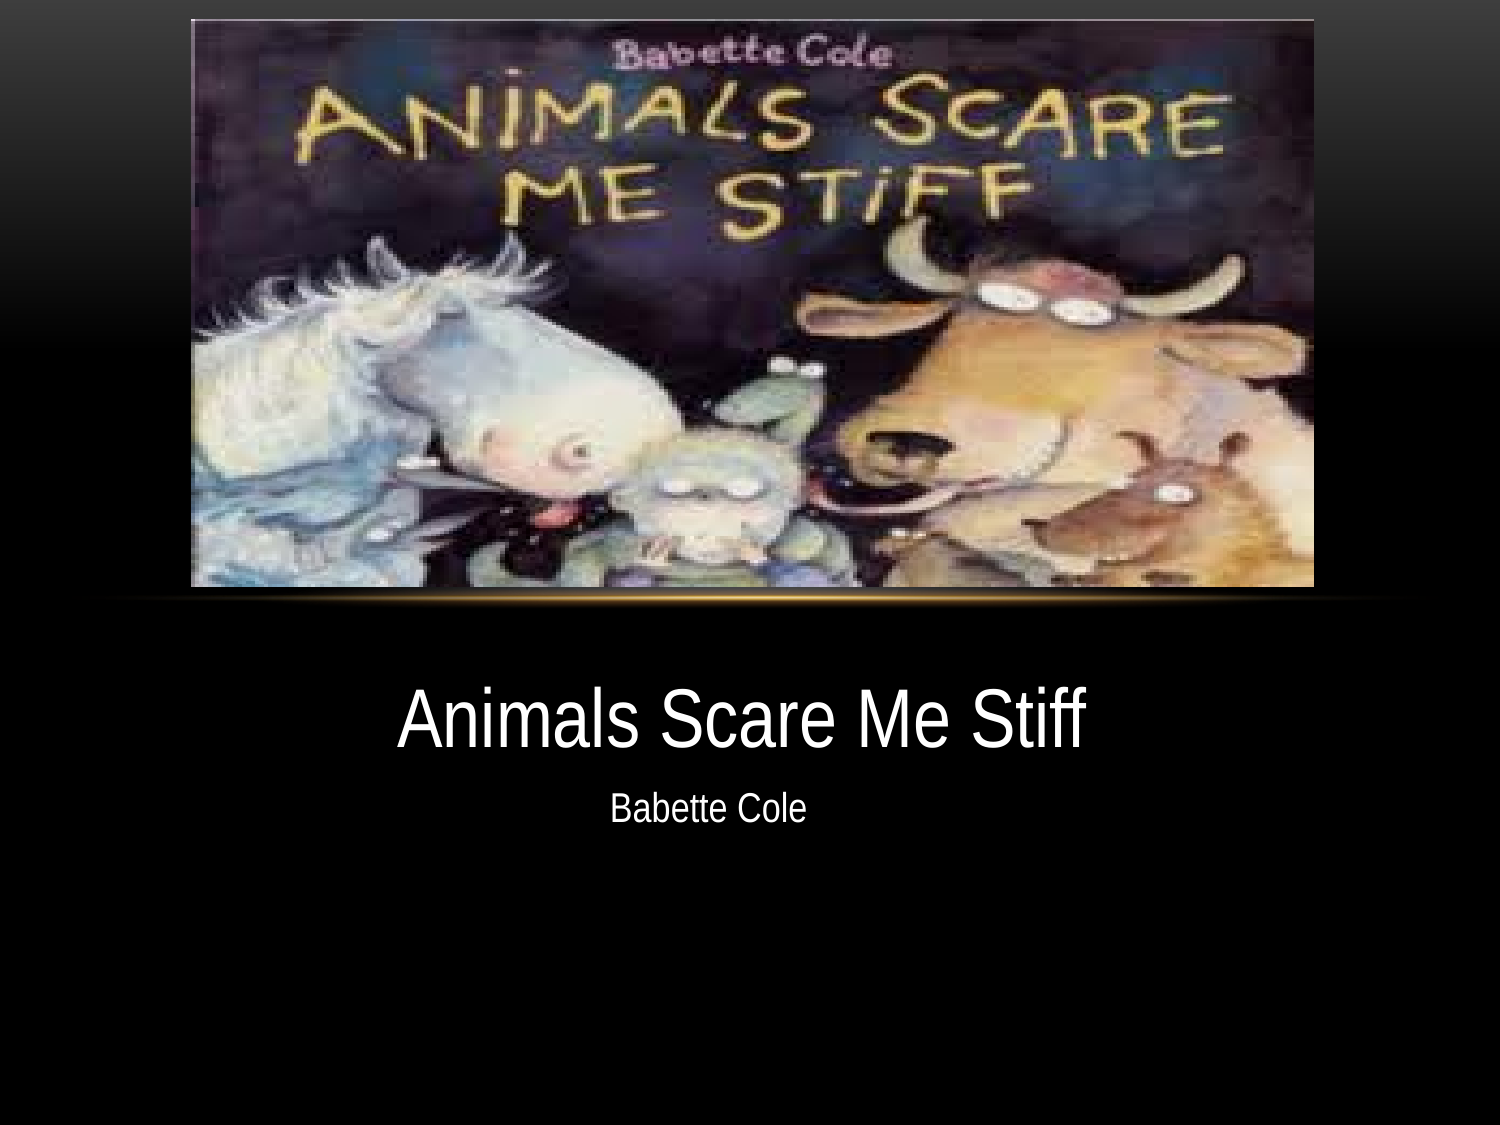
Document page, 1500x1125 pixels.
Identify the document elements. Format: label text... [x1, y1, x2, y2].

picture [0, 0, 1500, 750]
text_box Animals Scare Me Stiff [191, 656, 1294, 772]
text_box Babette Cole [478, 773, 939, 838]
